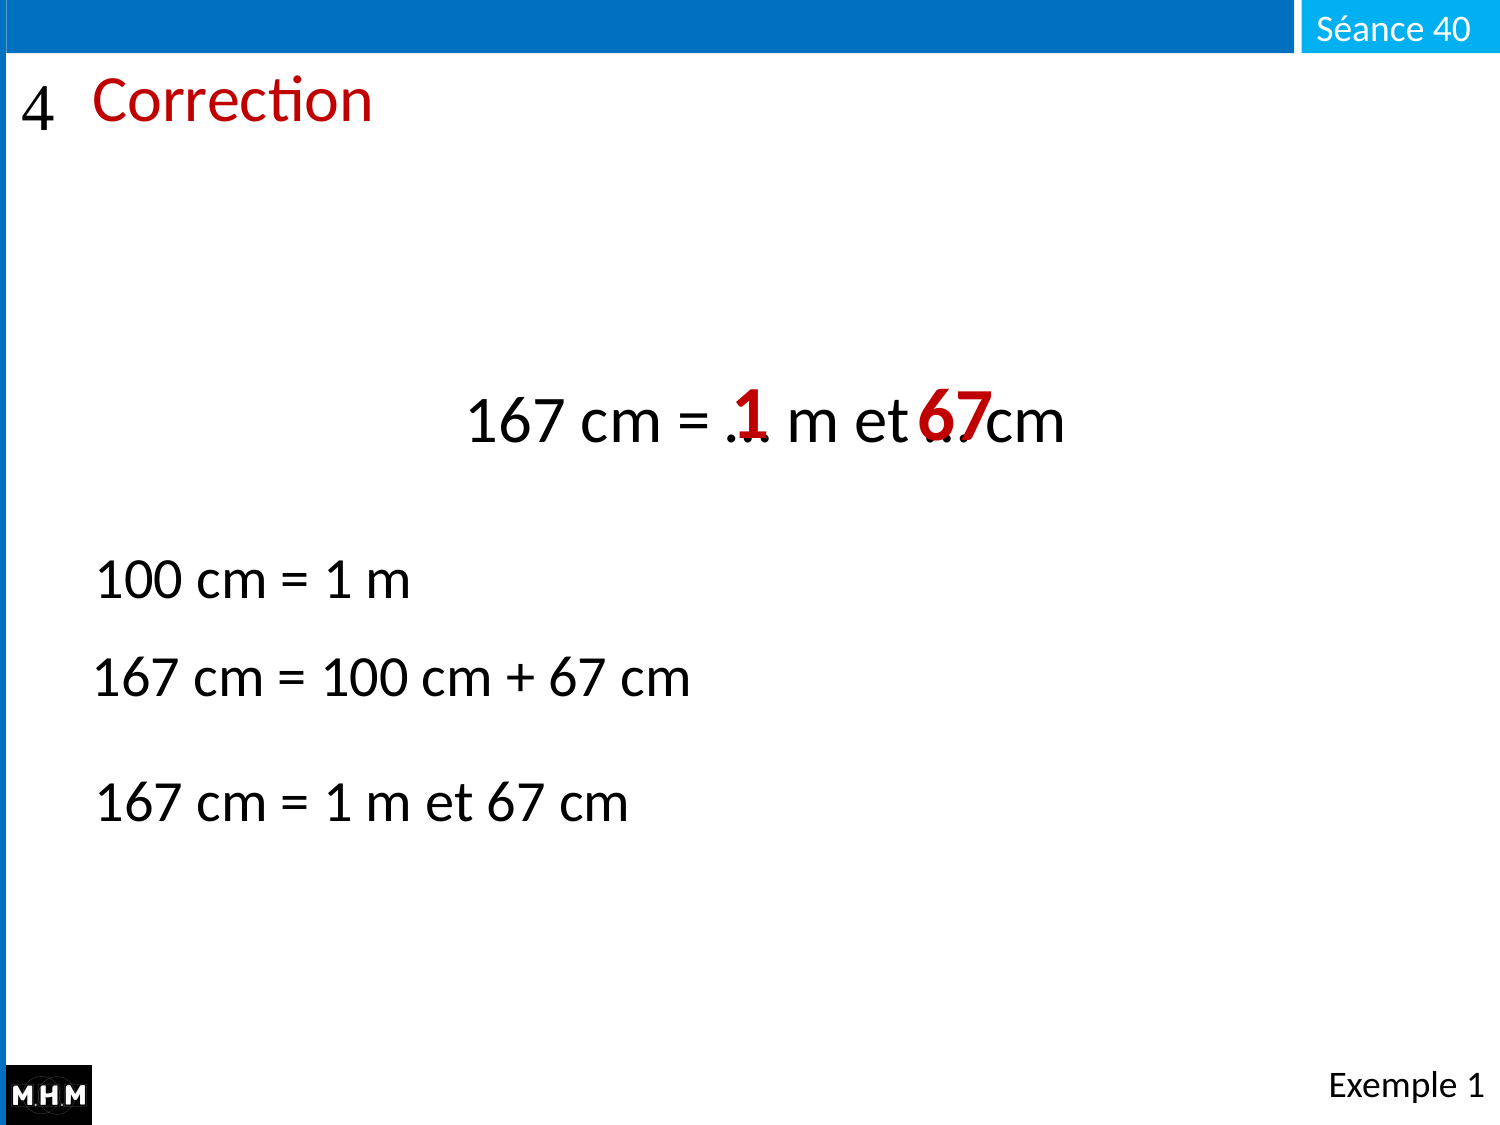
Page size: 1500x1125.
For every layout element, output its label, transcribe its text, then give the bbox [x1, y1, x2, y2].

text_box 67 [902, 358, 1016, 463]
title Correction [77, 57, 1470, 144]
text_box 100 cm = 1 m [79, 532, 844, 618]
picture [6, 1065, 92, 1125]
text_box 167 cm = 100 cm + 67 cm [77, 630, 841, 716]
text_box 1 [716, 355, 830, 461]
text_box Exemple 1 [1247, 1052, 1500, 1113]
text_box 167 cm = … m et … cm [1016, 368, 1158, 463]
text_box 167 cm = 1 m et 67 cm [79, 755, 920, 841]
text_box 167 cm = … m et … cm [449, 368, 902, 463]
